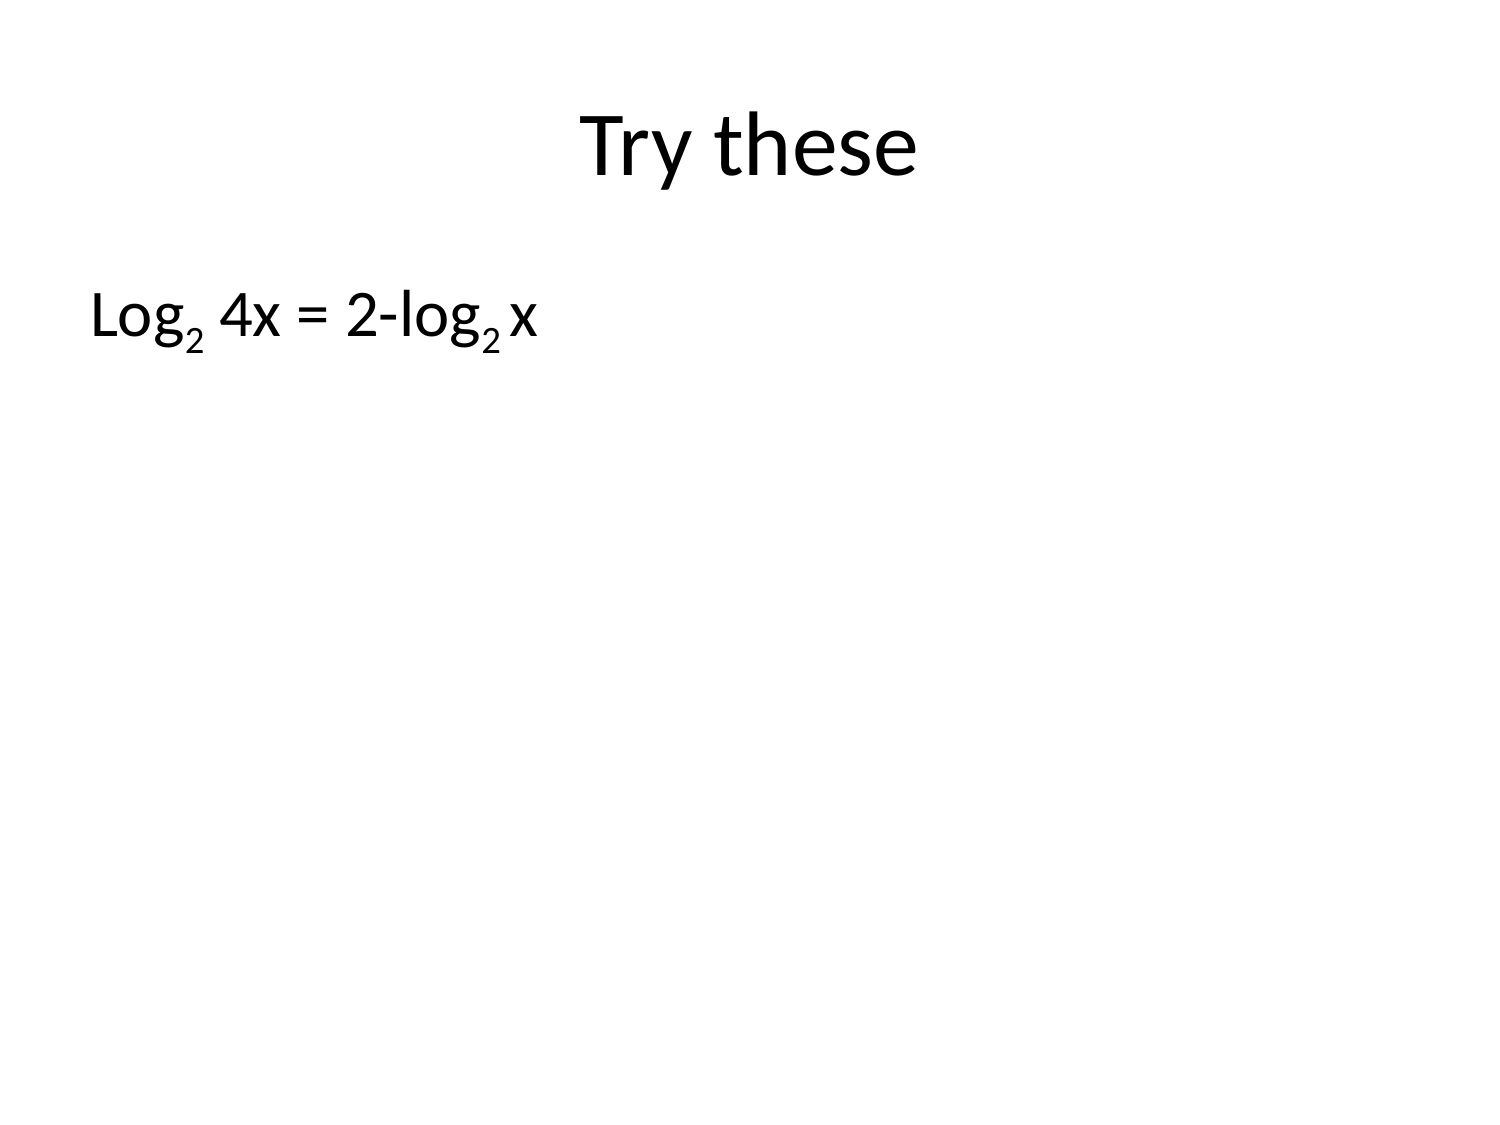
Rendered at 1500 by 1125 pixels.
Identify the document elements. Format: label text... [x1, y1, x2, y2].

list Log2 4x = 2-log2 x [75, 262, 1425, 1005]
title Try these [75, 45, 1425, 233]
